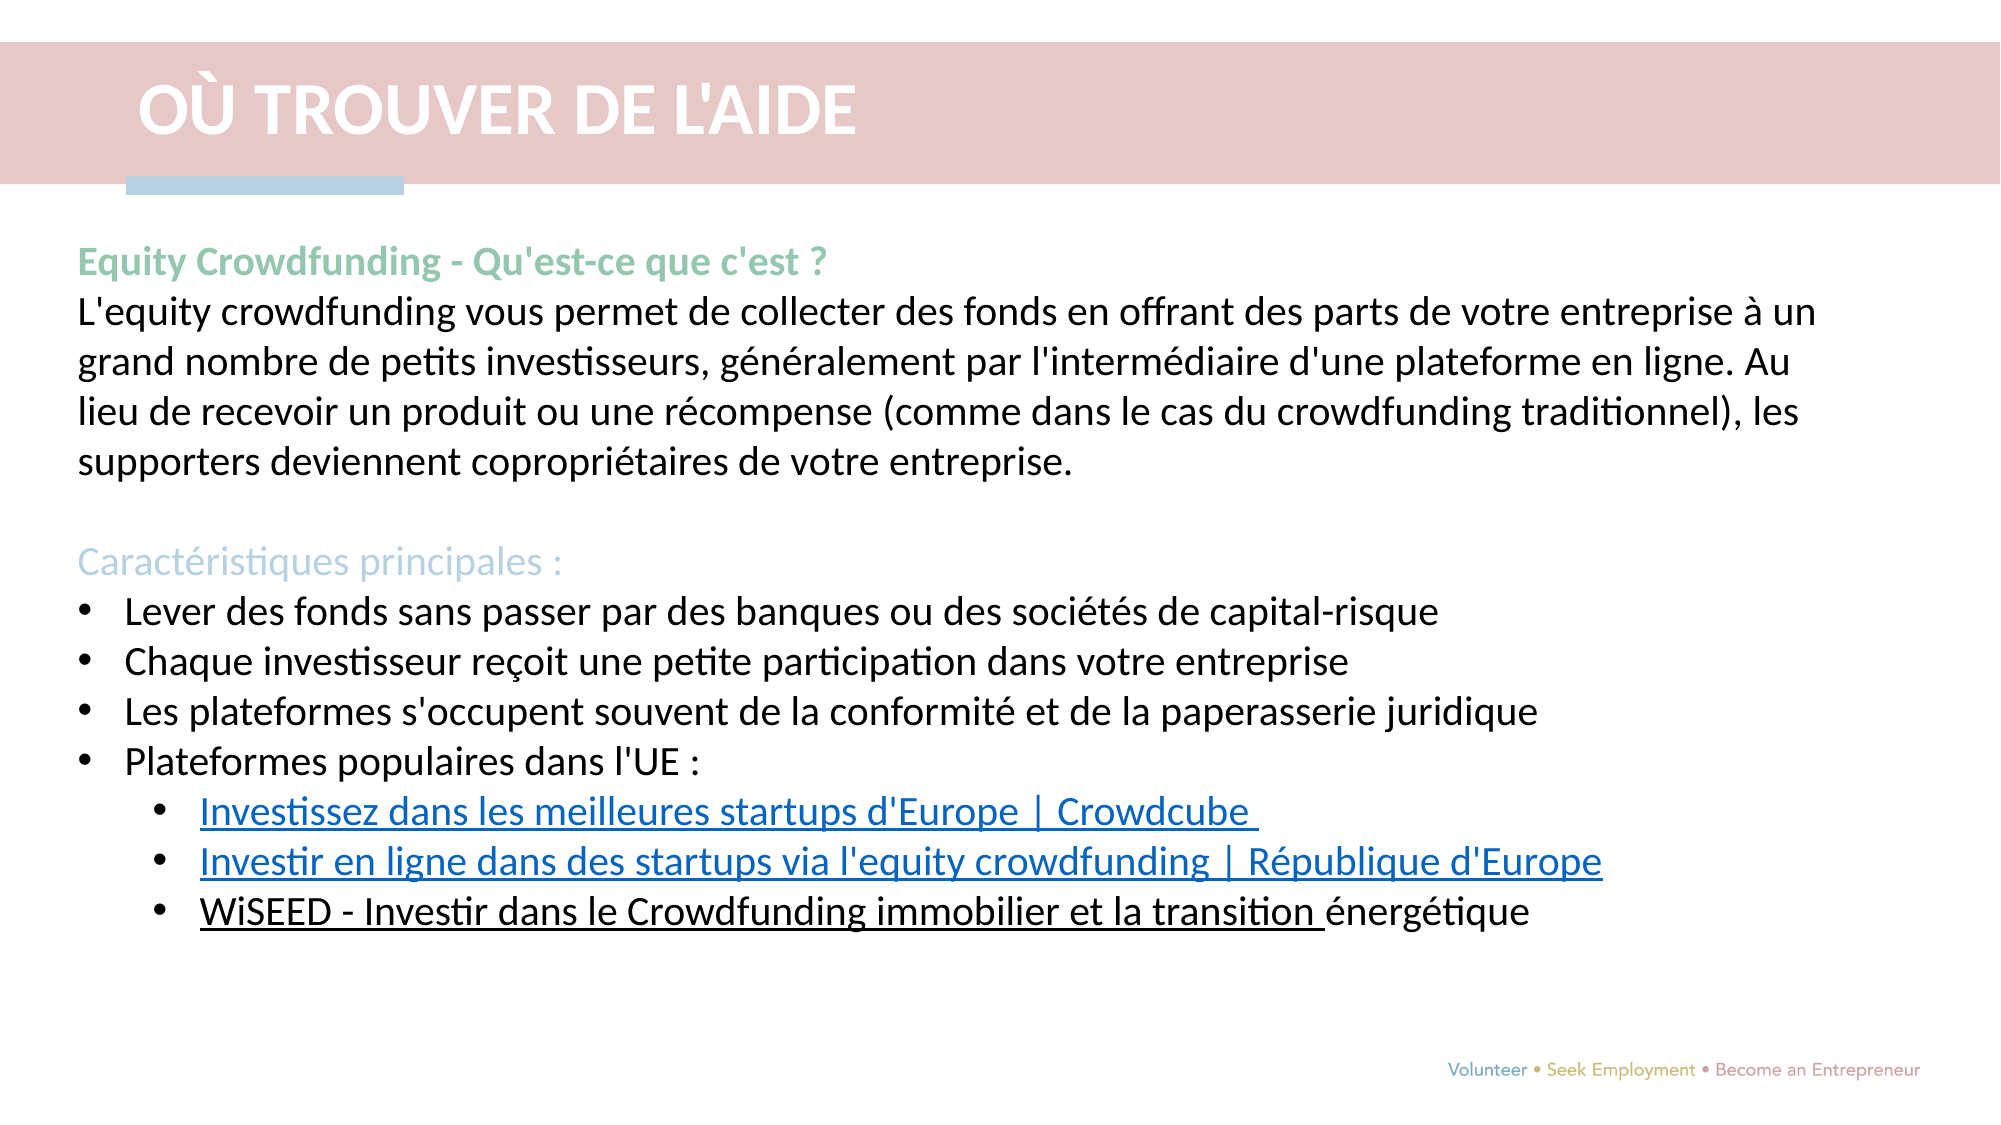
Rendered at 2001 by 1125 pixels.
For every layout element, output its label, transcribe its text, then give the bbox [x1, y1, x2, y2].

picture [1418, 1046, 1971, 1103]
text_box Equity Crowdfunding - Qu'est-ce que c'est ? L'equity crowdfunding vous permet de collecter des fonds en offrant des parts de votre entreprise à un grand nombre de petits investisseurs, généralement par l'intermédiaire d'une plateforme en ligne. Au lieu de recevoir un produit ou une récompense (comme dans le cas du crowdfunding traditionnel), les supporters deviennent copropriétaires de votre entreprise. Caractéristiques principales : Lever des fonds sans passer par des banques ou des sociétés de capital-risque Chaque investisseur reçoit une petite participation dans votre entreprise Les plateformes s'occupent souvent de la conformité et de la paperasserie juridique Plateformes populaires dans l'UE : Investissez dans les meilleures startups d'Europe | Crowdcube Investir en ligne dans des startups via l'equity crowdfunding | République d'Europe WiSEED - Investir dans le Crowdfunding immobilier et la transition énergétique [62, 226, 1853, 1042]
list OÙ TROUVER DE L'AIDE [123, 51, 1913, 170]
